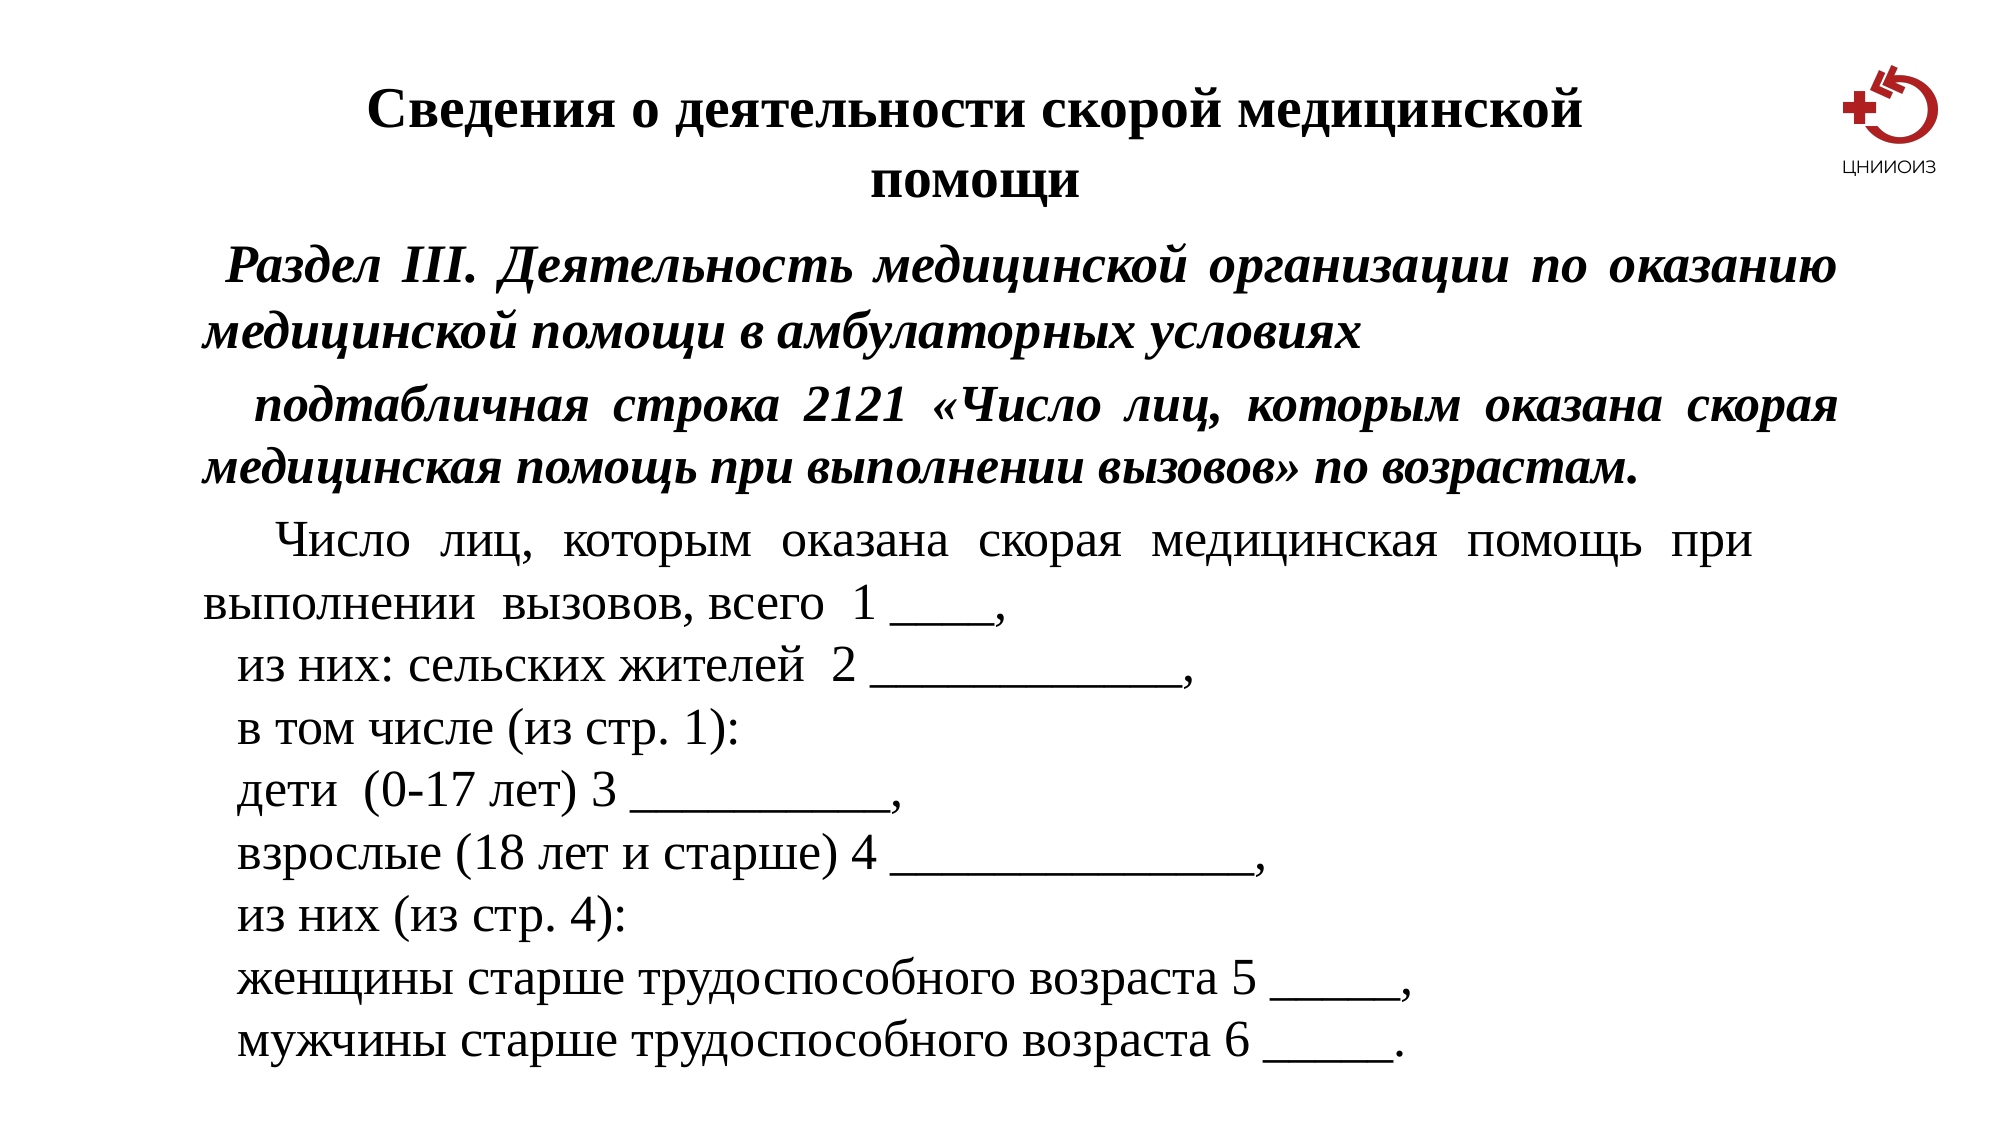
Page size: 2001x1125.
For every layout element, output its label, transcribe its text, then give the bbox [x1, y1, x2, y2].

picture [1843, 65, 1938, 176]
title Сведения о деятельности скорой медицинской помощи [270, 62, 1683, 216]
list Раздел III. Деятельность медицинской организации по оказанию медицинской помощи в амбулаторных условиях подтабличная строка 2121 «Число лиц, которым оказана скорая медицинская помощь при выполнении вызовов» по возрастам. Число лиц, которым оказана скорая медицинская помощь при выполнении вызовов, всего 1 ____, из них: сельских жителей 2 ____________, в том числе (из стр. 1): дети (0-17 лет) 3 __________, взрослые (18 лет и старше) 4 ______________, из них (из стр. 4): женщины старше трудоспособного возраста 5 _____, мужчины старше трудоспособного возраста 6 _____. [144, 216, 1856, 1119]
